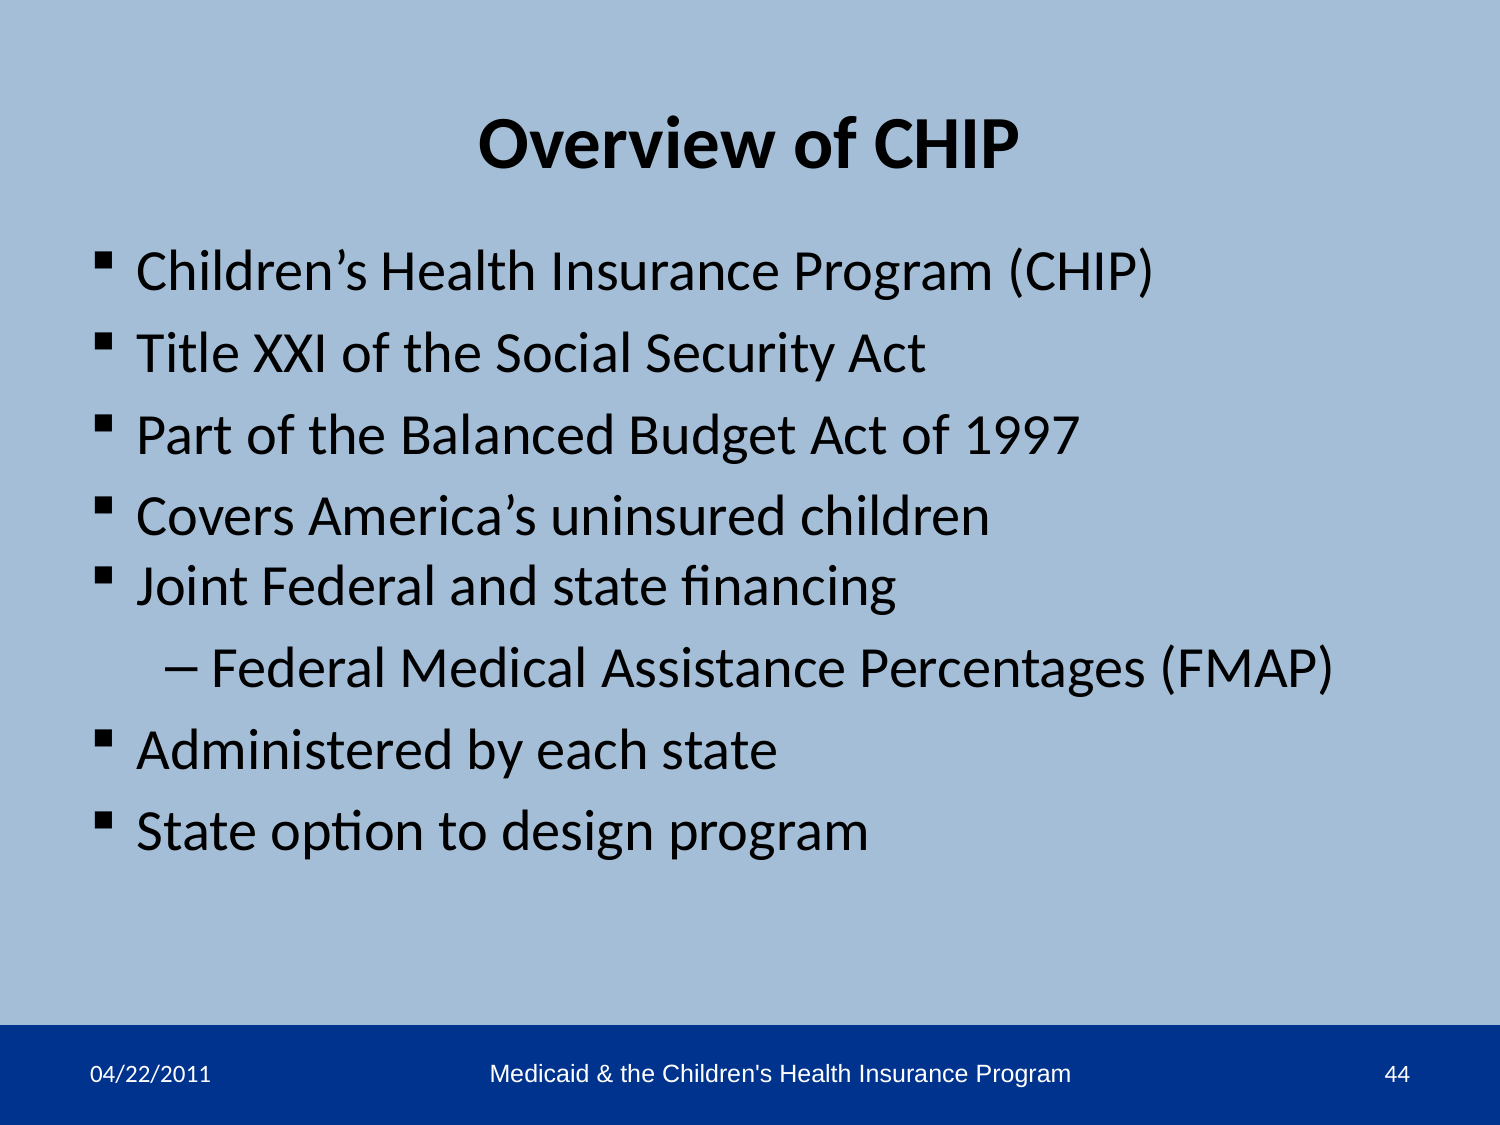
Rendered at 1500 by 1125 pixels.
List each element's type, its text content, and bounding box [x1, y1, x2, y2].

title Overview of CHIP [74, 44, 1426, 224]
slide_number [75, 1042, 287, 1103]
footer Medicaid & the Children's Health Insurance Program [287, 1042, 1275, 1103]
slide_number 44 [1275, 1042, 1425, 1103]
list Children’s Health Insurance Program (CHIP) Title XXI of the Social Security Act Part of the Balanced Budget Act of 1997 Covers America’s uninsured children Joint Federal and state financing Federal Medical Assistance Percentages (FMAP) Administered by each state State option to design program [74, 224, 1426, 1006]
